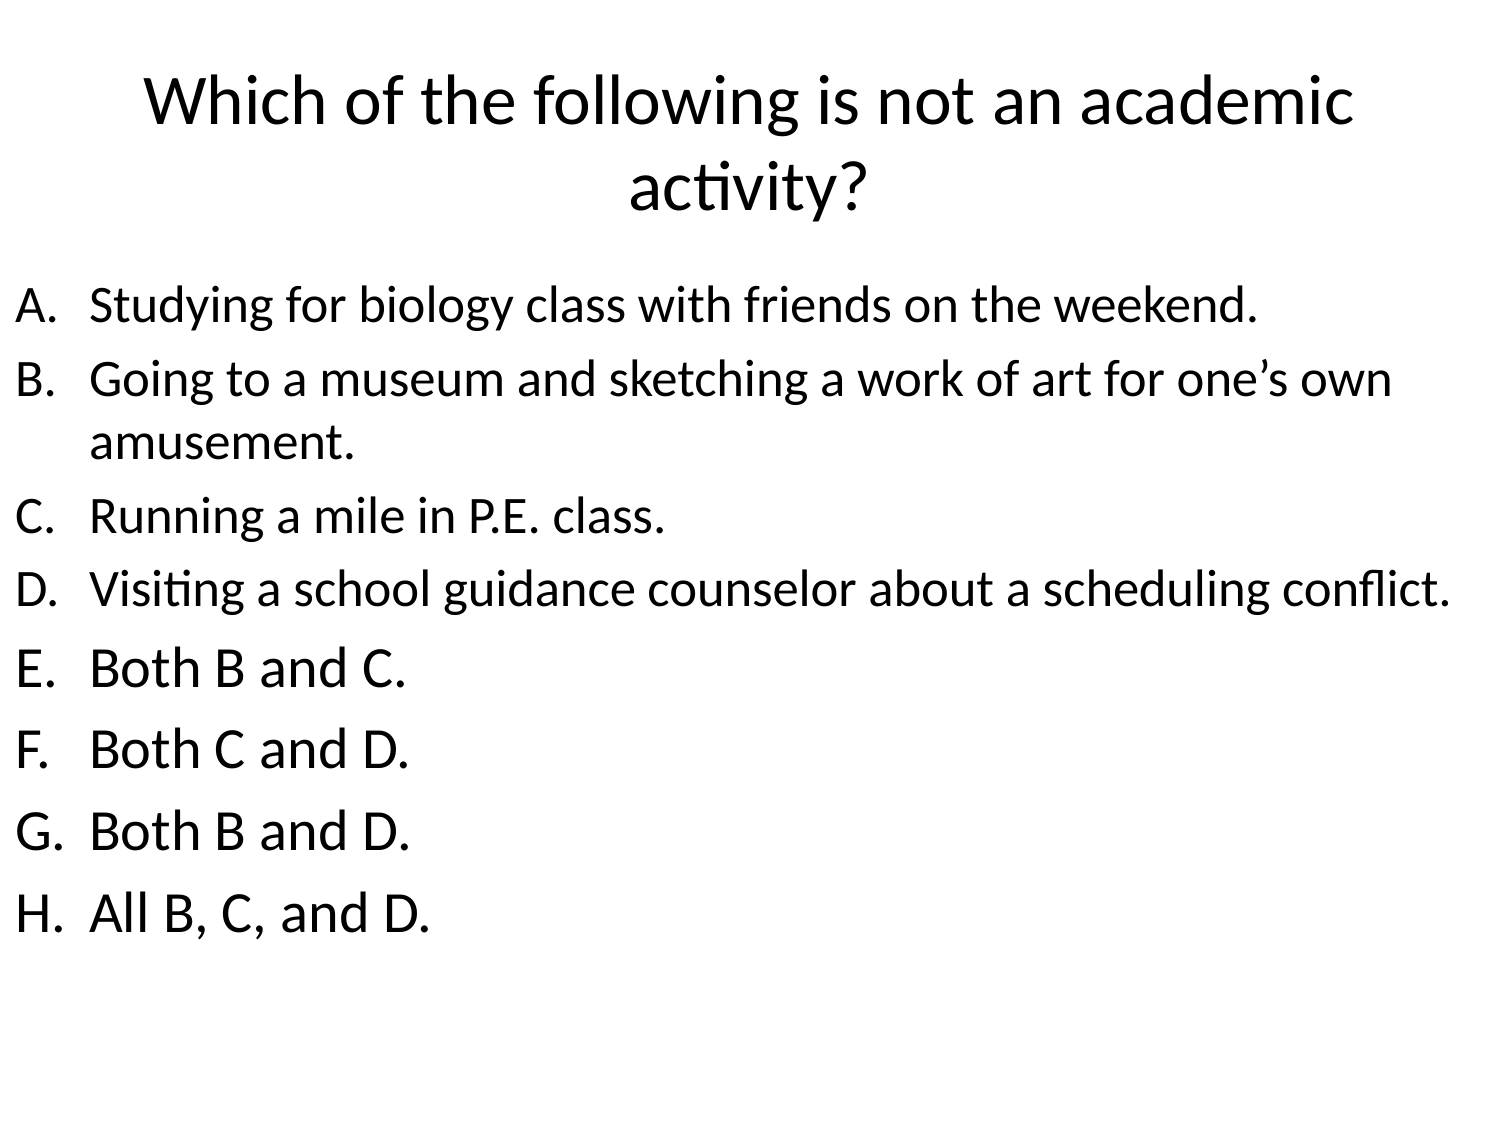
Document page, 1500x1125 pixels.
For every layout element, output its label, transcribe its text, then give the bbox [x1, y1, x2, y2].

title Which of the following is not an academic activity? [75, 45, 1425, 233]
list Studying for biology class with friends on the weekend. Going to a museum and sketching a work of art for one’s own amusement. Running a mile in P.E. class. Visiting a school guidance counselor about a scheduling conflict. Both B and C. Both C and D. Both B and D. All B, C, and D. [0, 262, 1500, 1005]
